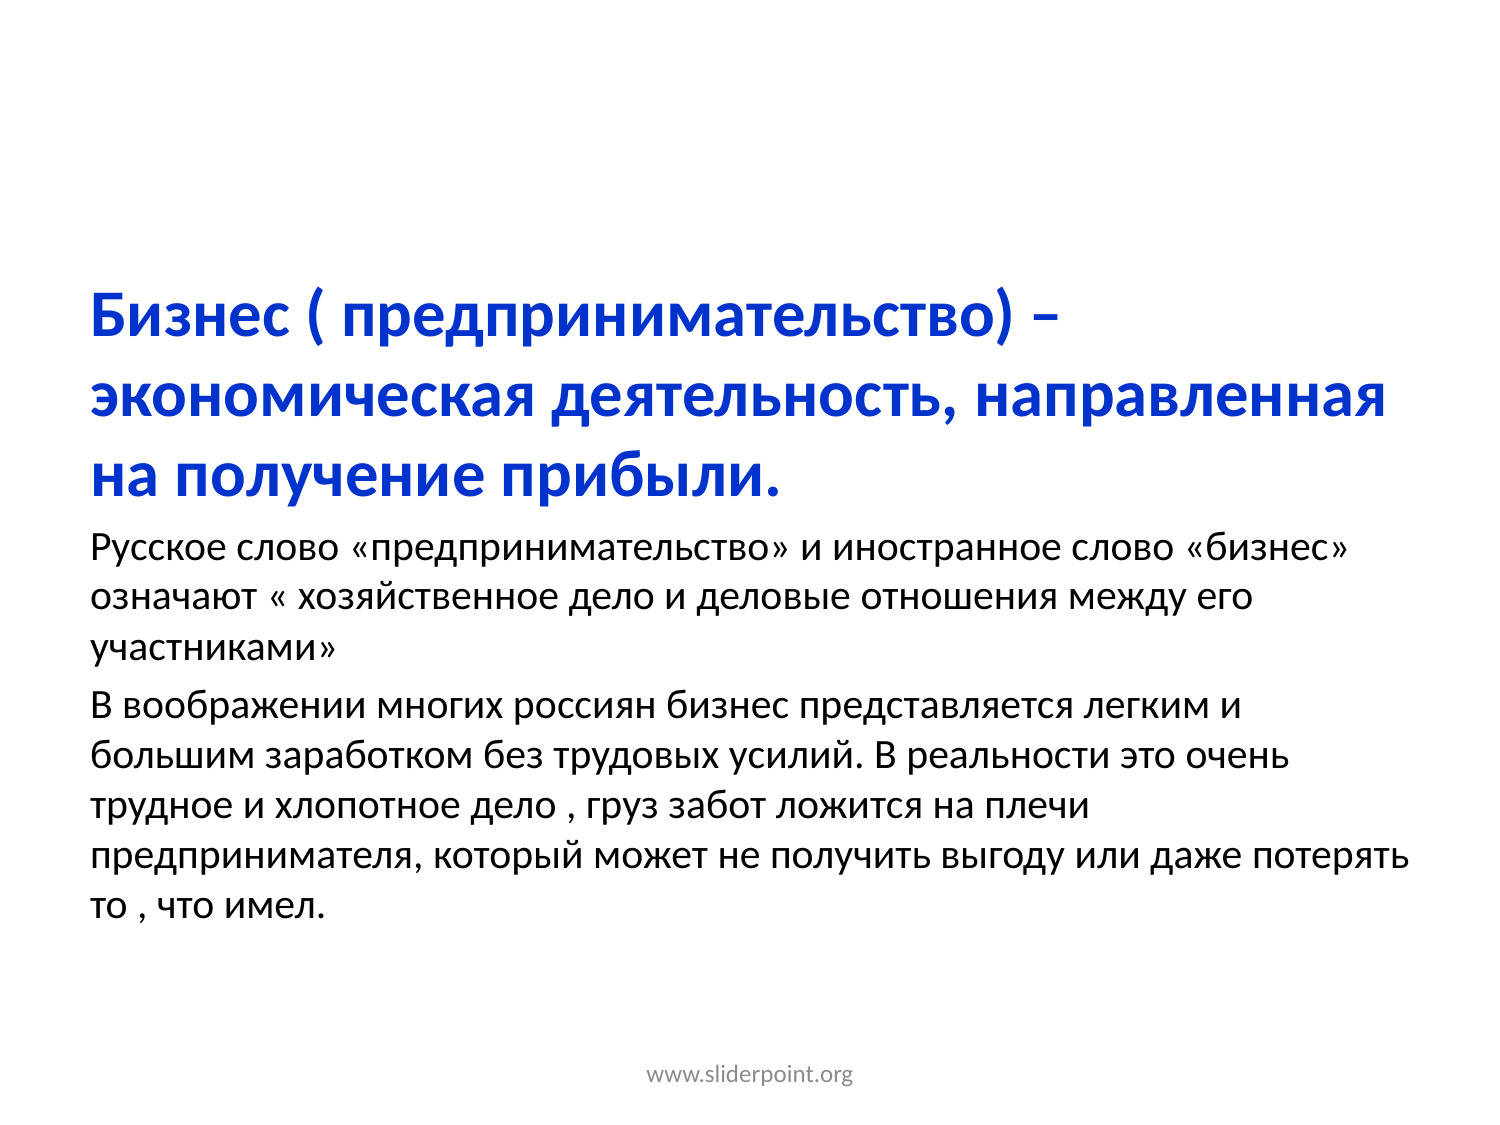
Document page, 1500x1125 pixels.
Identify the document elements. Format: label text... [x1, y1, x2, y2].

list Бизнес ( предпринимательство) – экономическая деятельность, направленная на получение прибыли. Русское слово «предпринимательство» и иностранное слово «бизнес» означают « хозяйственное дело и деловые отношения между его участниками» В воображении многих россиян бизнес представляется легким и большим заработком без трудовых усилий. В реальности это очень трудное и хлопотное дело , груз забот ложится на плечи предпринимателя, который может не получить выгоду или даже потерять то , что имел. [75, 262, 1425, 1028]
footer www.sliderpoint.org [512, 1042, 988, 1103]
